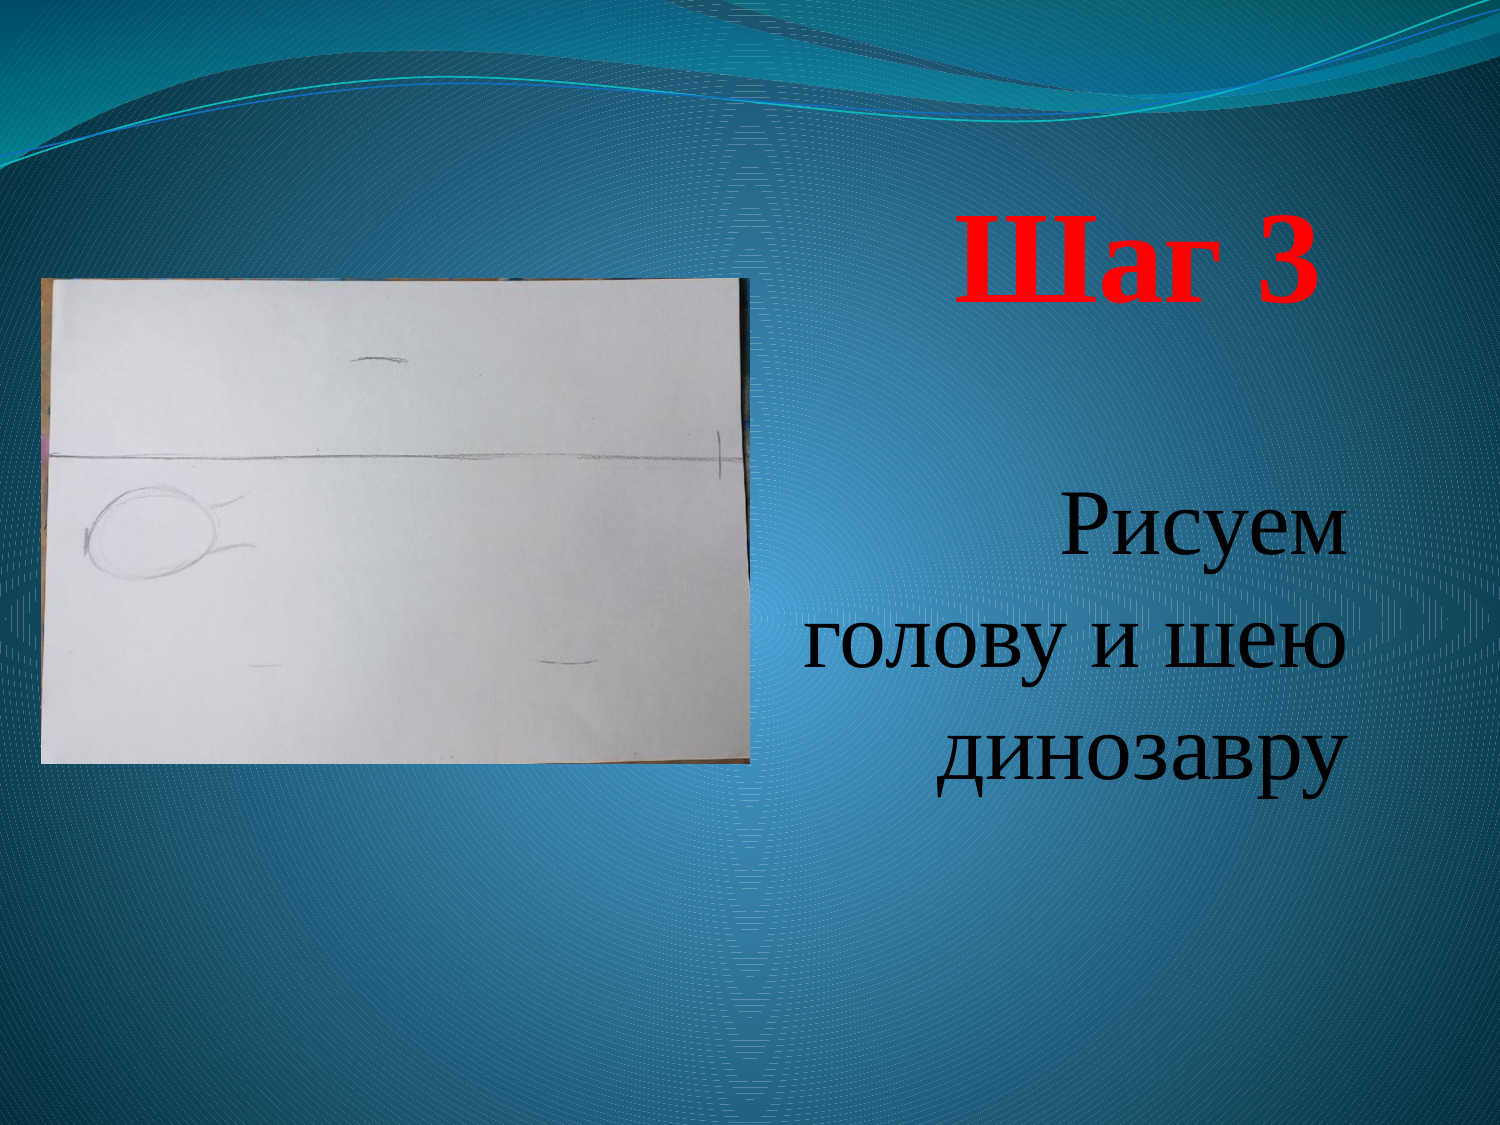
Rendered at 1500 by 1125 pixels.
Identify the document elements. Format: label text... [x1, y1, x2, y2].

title Шаг 3 Рисуем голову и шею динозавру [785, 160, 1353, 799]
picture [41, 278, 751, 764]
